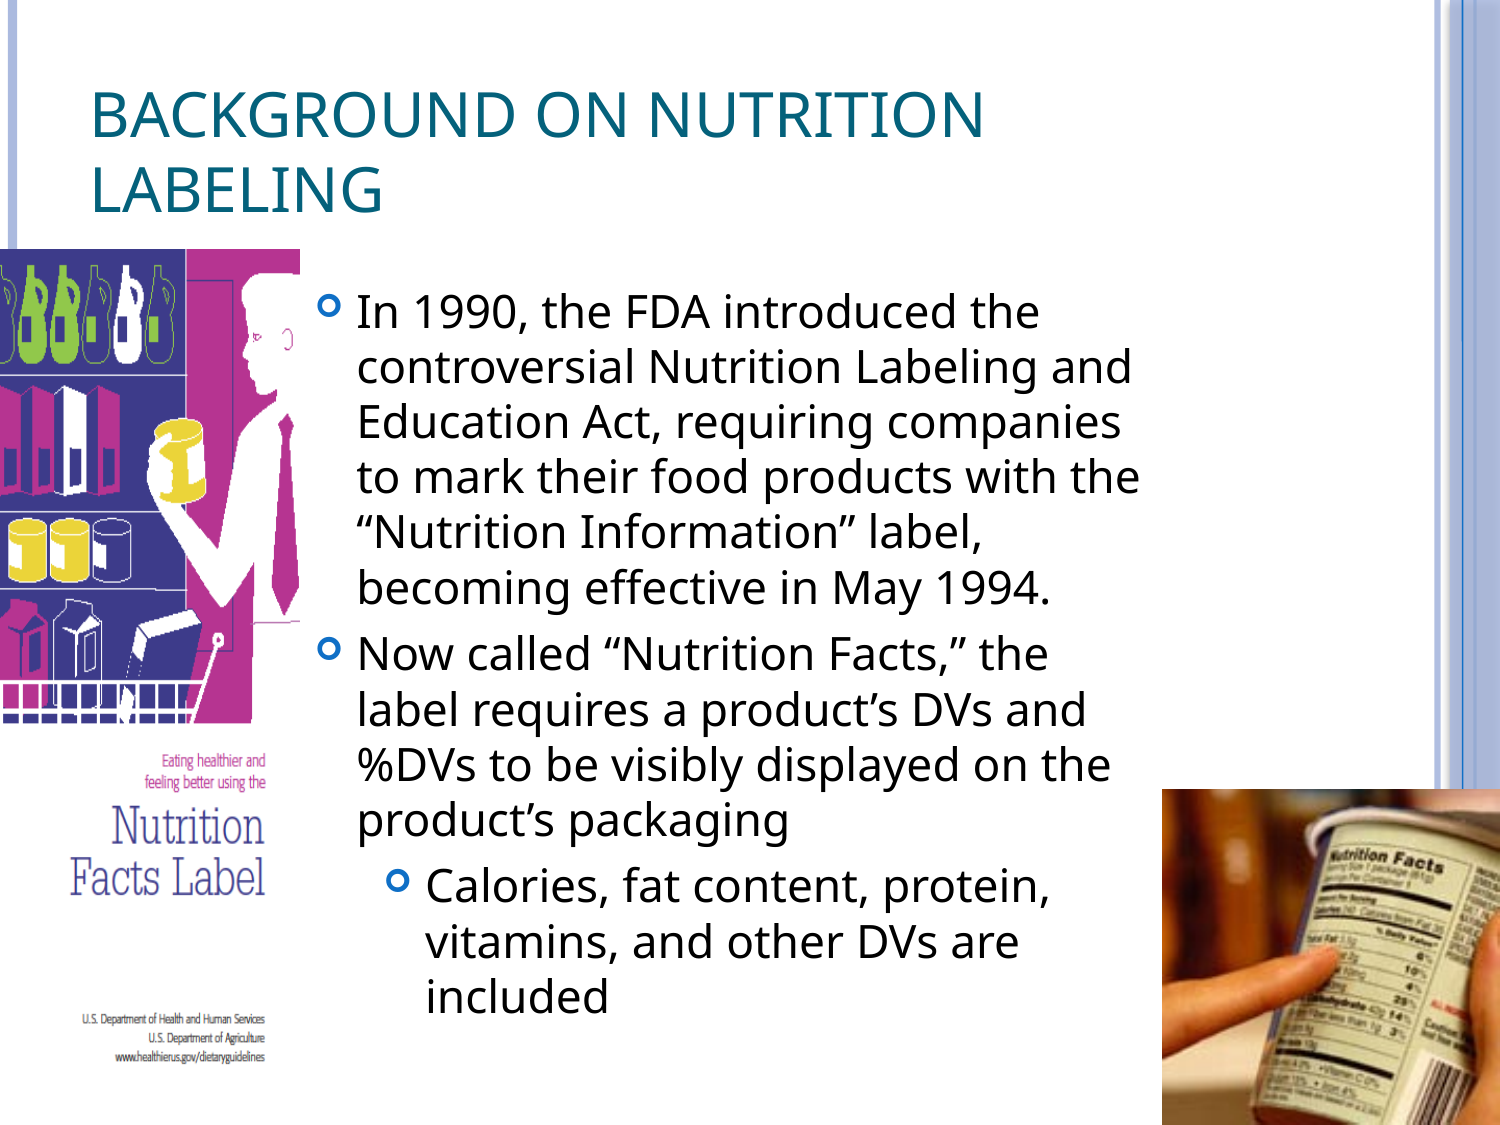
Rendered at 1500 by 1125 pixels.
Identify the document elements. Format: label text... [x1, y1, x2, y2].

picture [1161, 789, 1500, 1125]
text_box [0, 249, 301, 1125]
list In 1990, the FDA introduced the controversial Nutrition Labeling and Education Act, requiring companies to mark their food products with the “Nutrition Information” label, becoming effective in May 1994. Now called “Nutrition Facts,” the label requires a product’s DVs and %DVs to be visibly displayed on the product’s packaging Calories, fat content, protein, vitamins, and other DVs are included [307, 275, 1163, 1075]
title Background on Nutrition Labeling [75, 45, 1300, 233]
